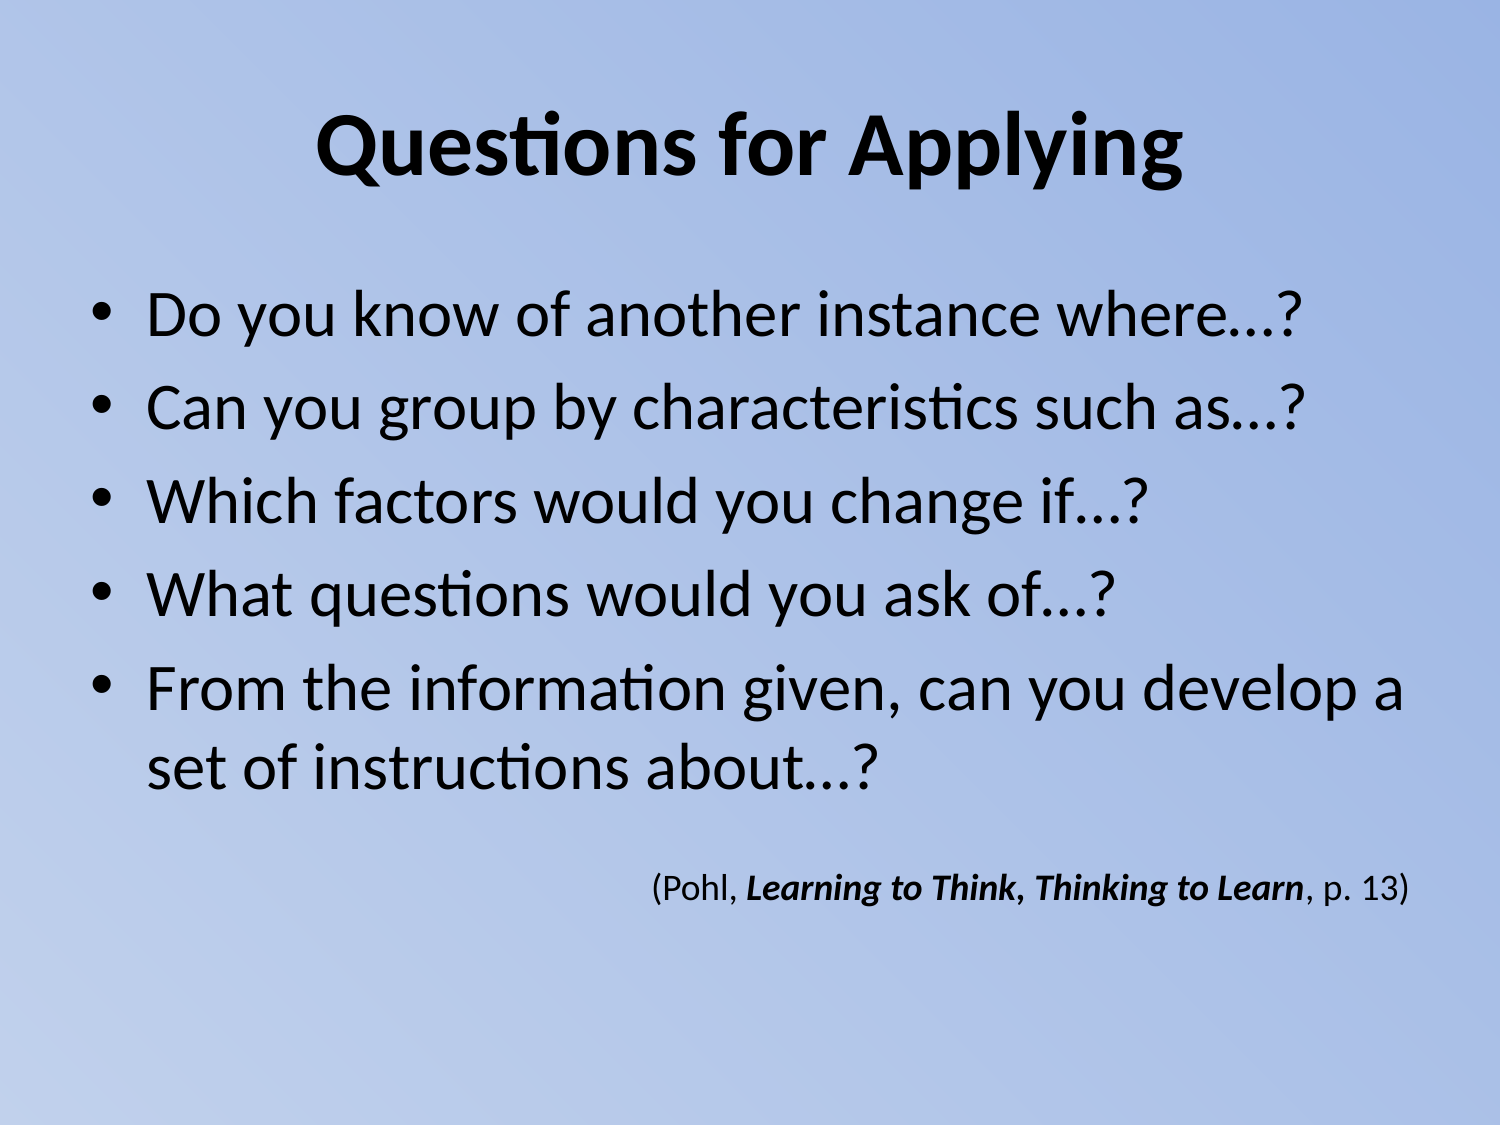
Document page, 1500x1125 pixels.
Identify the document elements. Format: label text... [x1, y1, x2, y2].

list Do you know of another instance where…? Can you group by characteristics such as…? Which factors would you change if…? What questions would you ask of…? From the information given, can you develop a set of instructions about…? (Pohl, Learning to Think, Thinking to Learn, p. 13) [75, 262, 1425, 1005]
title Questions for Applying [75, 45, 1425, 233]
